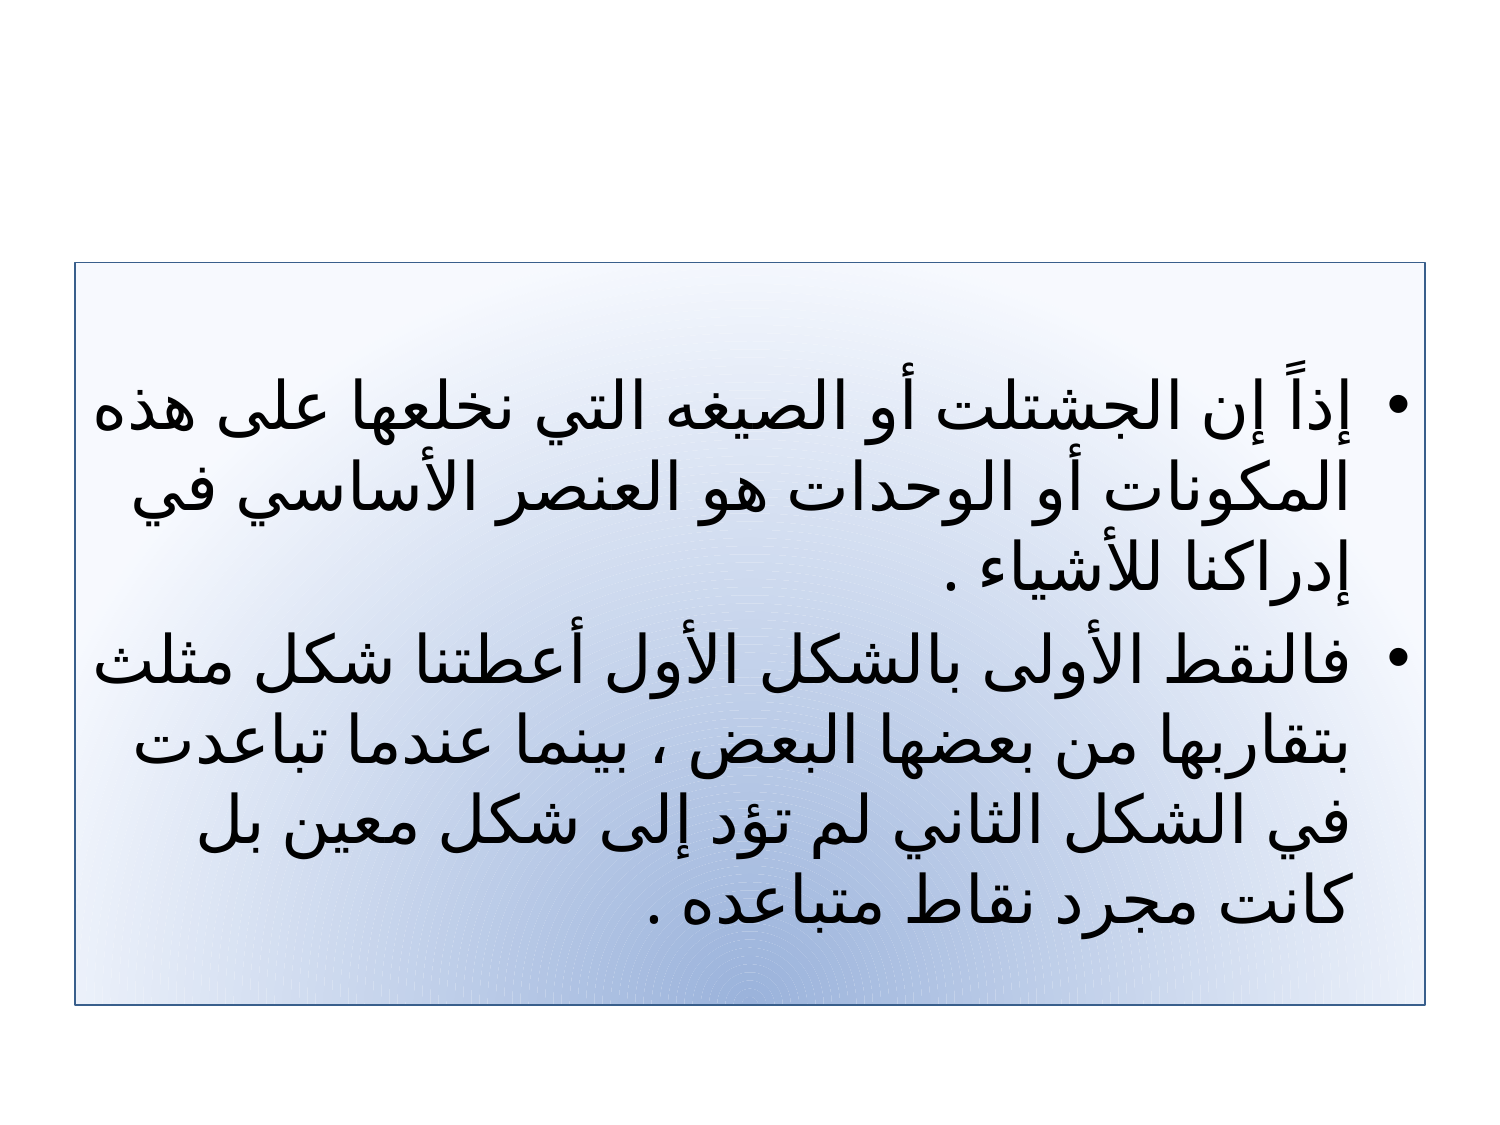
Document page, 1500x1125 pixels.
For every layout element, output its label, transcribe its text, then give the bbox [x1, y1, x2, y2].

list إذاً إن الجشتلت أو الصيغه التي نخلعها على هذه المكونات أو الوحدات هو العنصر الأساسي في إدراكنا للأشياء . فالنقط الأولى بالشكل الأول أعطتنا شكل مثلث بتقاربها من بعضها البعض ، بينما عندما تباعدت في الشكل الثاني لم تؤد إلى شكل معين بل كانت مجرد نقاط متباعده . [74, 262, 1426, 1006]
